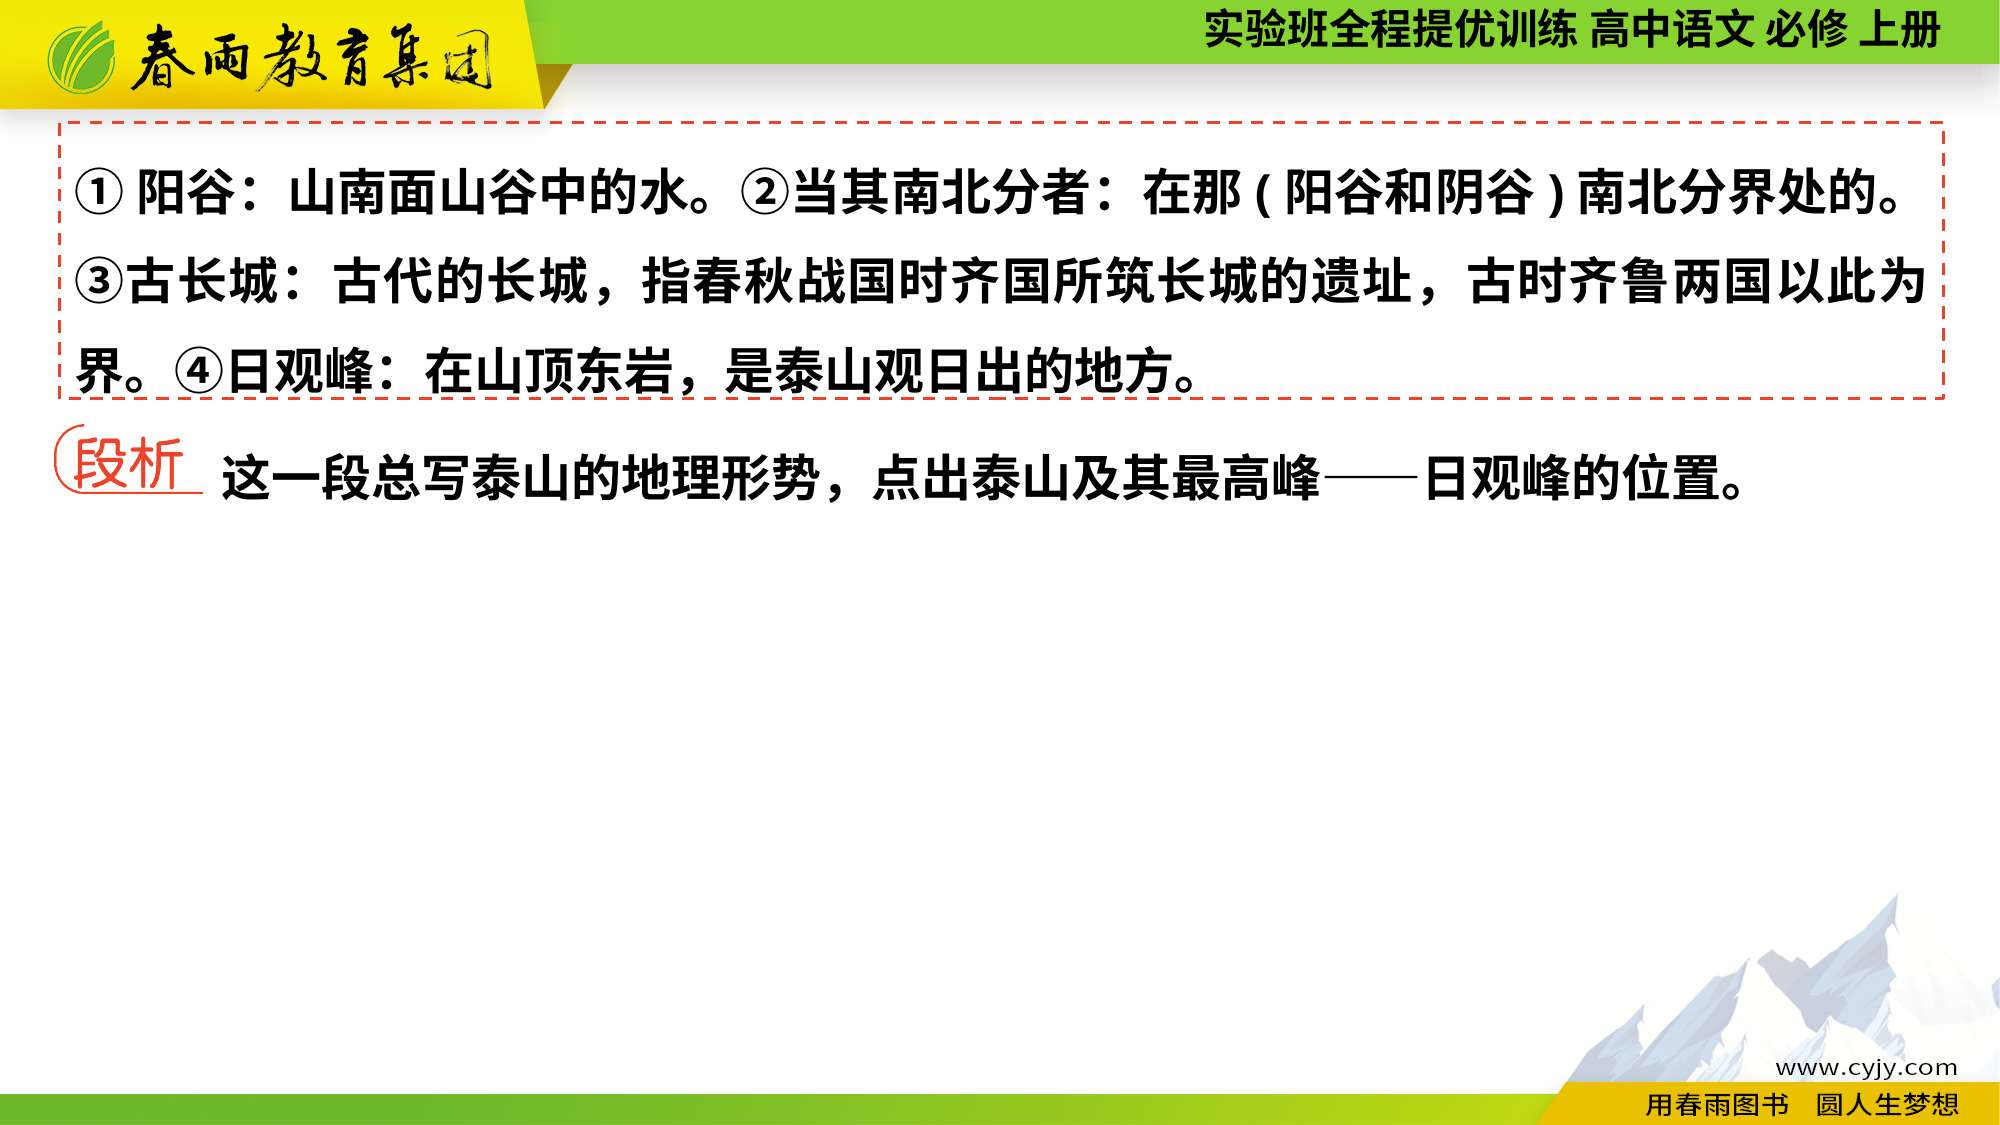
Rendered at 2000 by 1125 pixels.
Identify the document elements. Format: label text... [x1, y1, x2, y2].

list ①阳谷：山南面山谷中的水。②当其南北分者：在那(阳谷和阴谷)南北分界处的。③古长城：古代的长城，指春秋战国时齐国所筑长城的遗址，古时齐鲁两国以此为界。④日观峰：在山顶东岩，是泰山观日出的地方。 [59, 122, 1944, 399]
picture [0, 0, 2000, 1125]
text_box 这一段总写泰山的地理形势，点出泰山及其最高峰——日观峰的位置。 [59, 408, 1944, 514]
